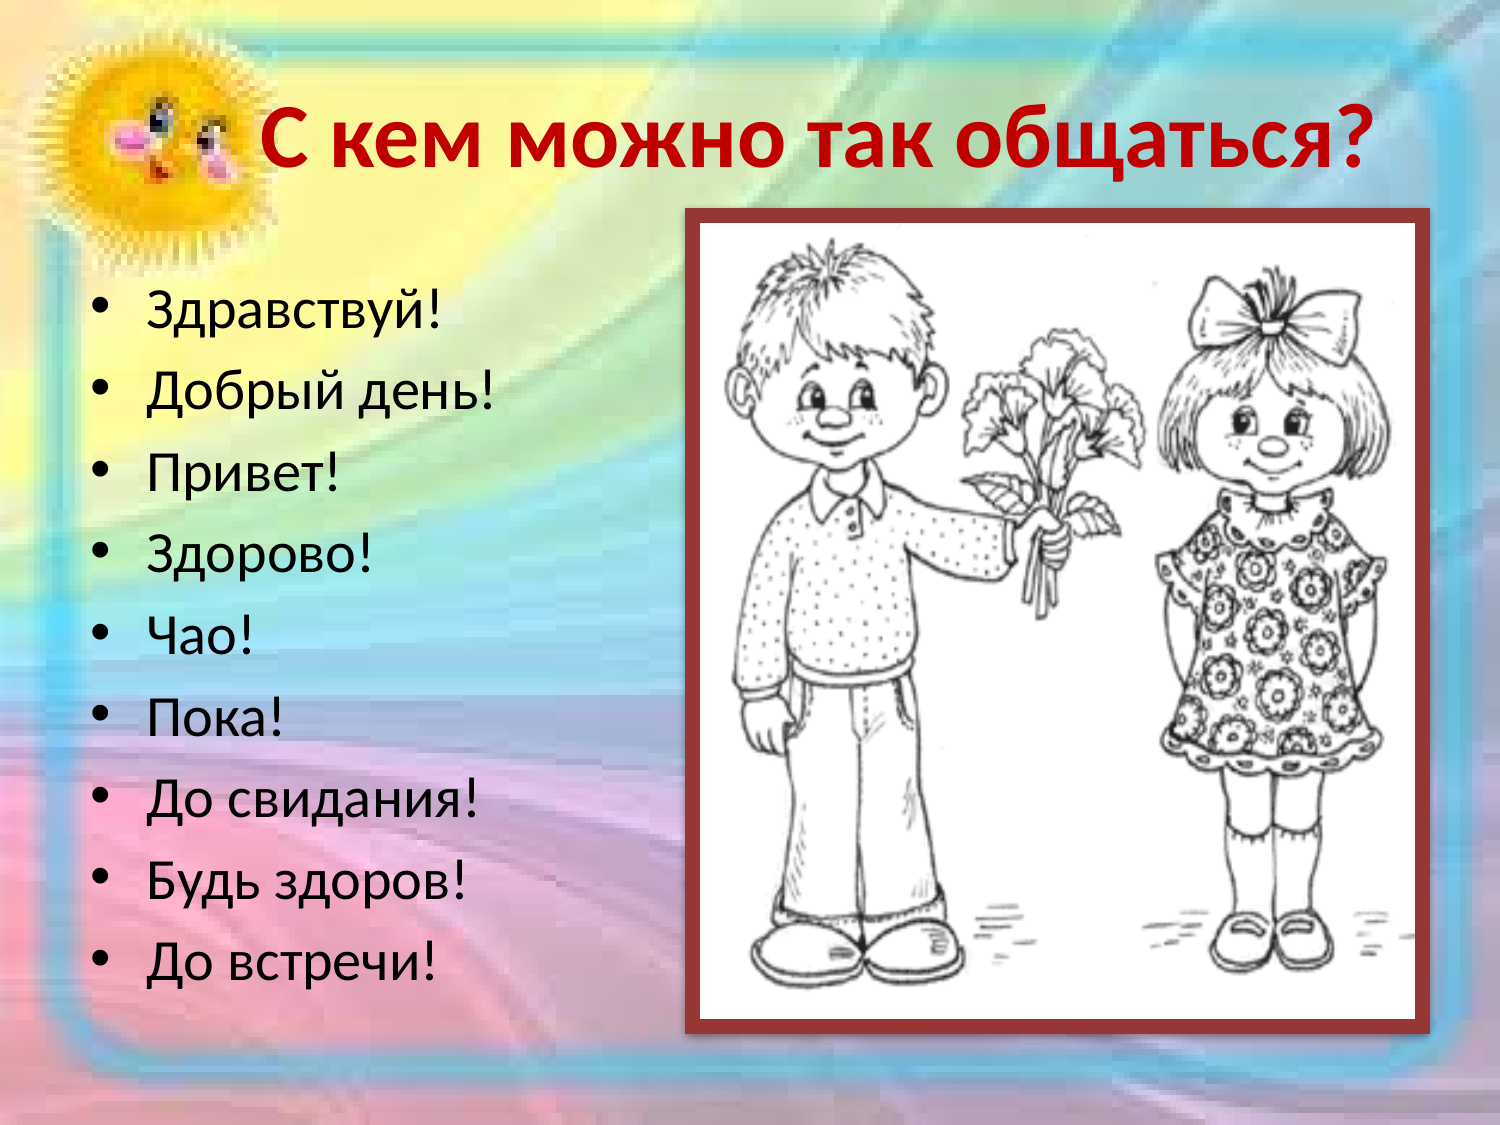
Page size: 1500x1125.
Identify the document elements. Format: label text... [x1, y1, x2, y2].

picture [0, 0, 1500, 1125]
list Здравствуй! Добрый день! Привет! Здорово! Чао! Пока! До свидания! Будь здоров! До встречи! [75, 262, 680, 1005]
title С кем можно так общаться? [123, 37, 1474, 226]
